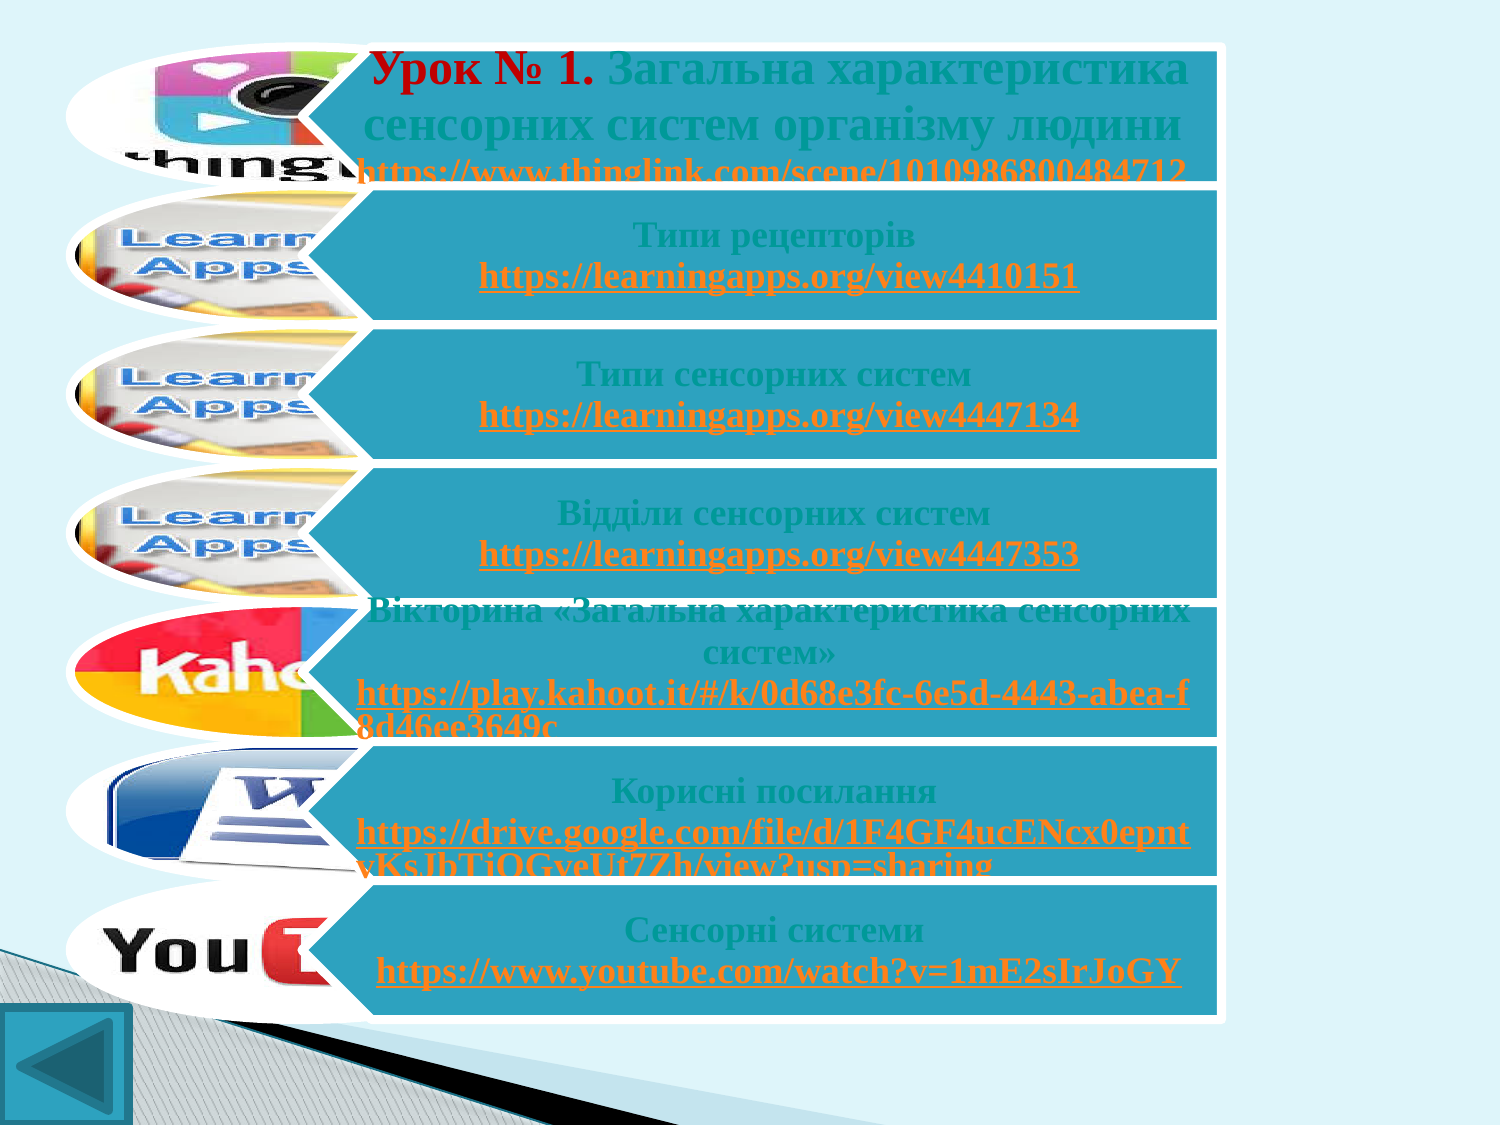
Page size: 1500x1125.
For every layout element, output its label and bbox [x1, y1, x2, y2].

text_box [70, 46, 1454, 1020]
text_box [0, 1003, 133, 1125]
